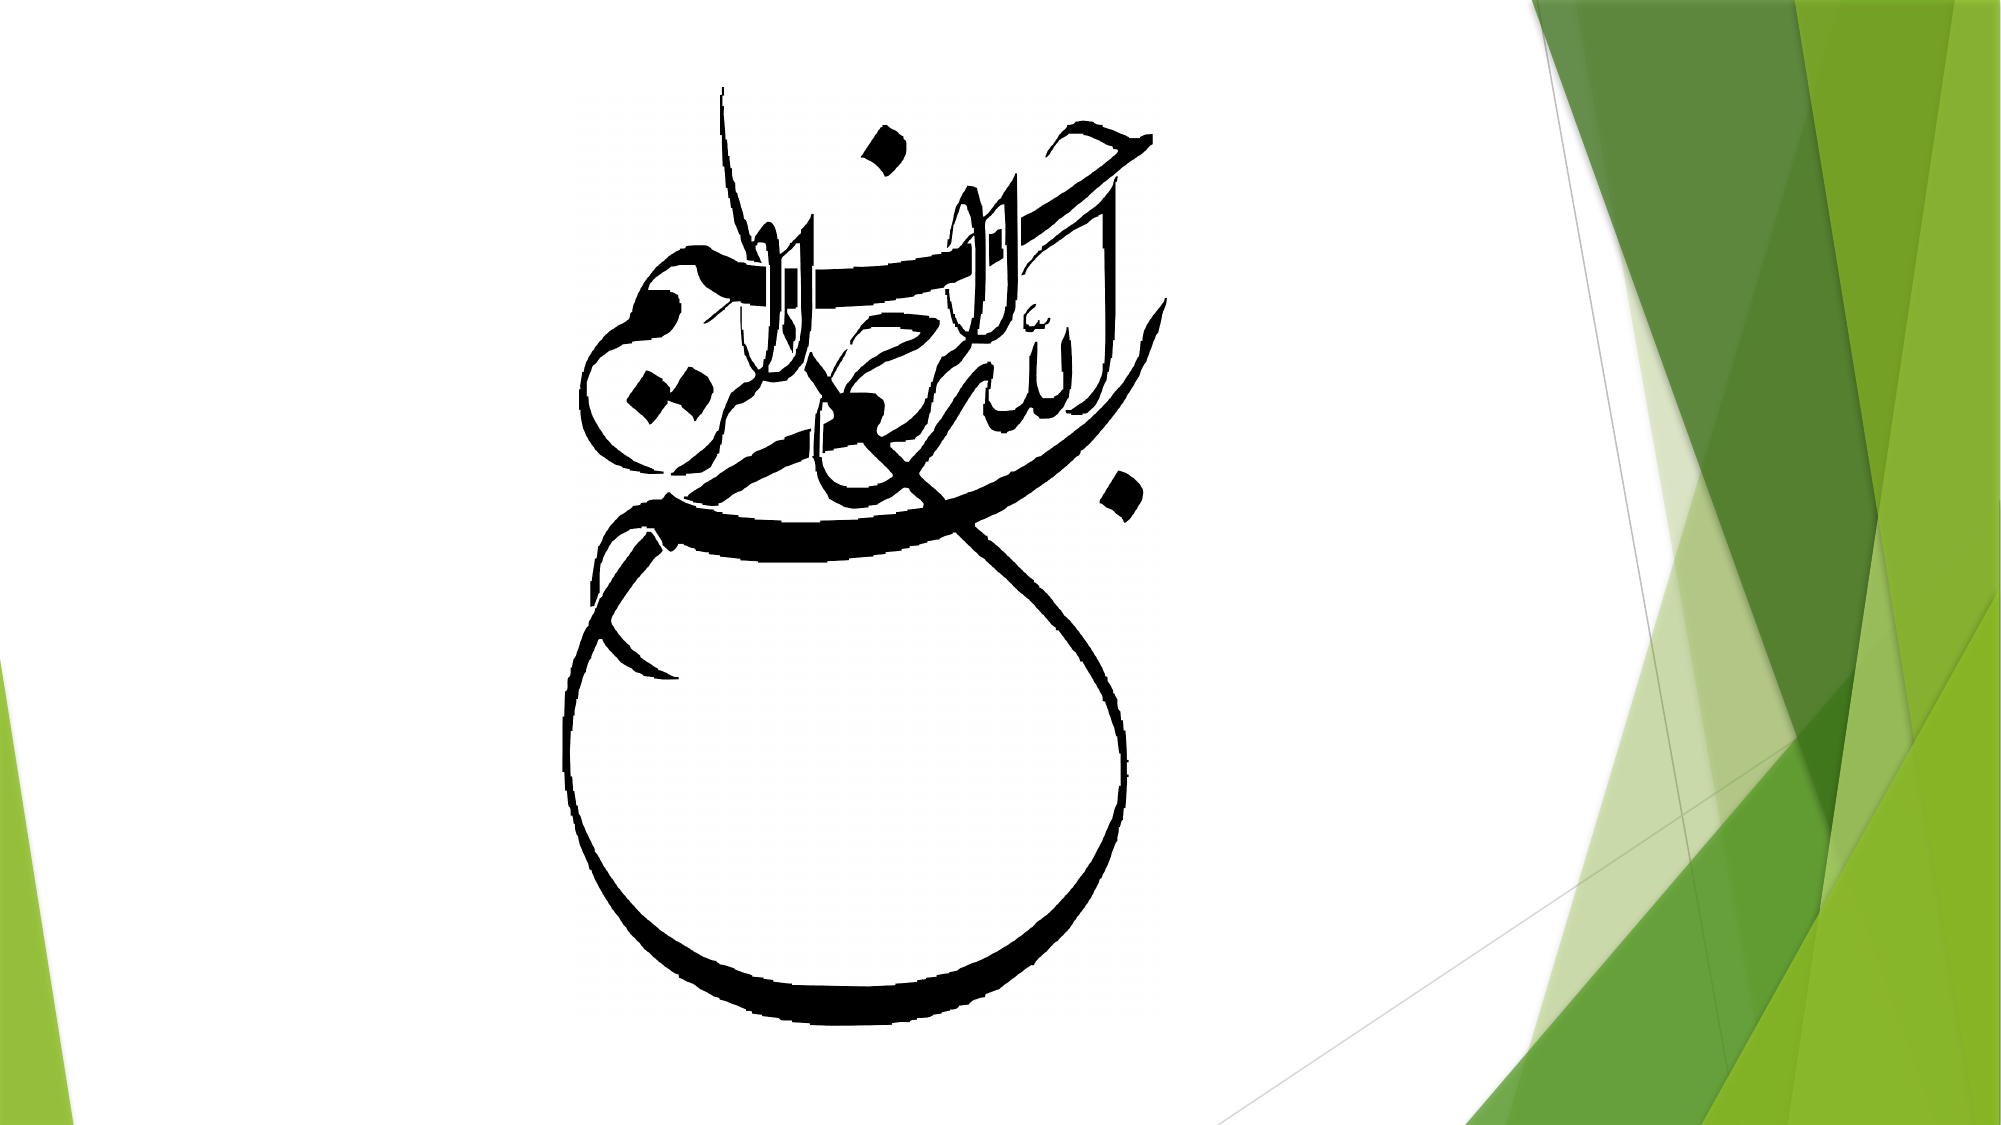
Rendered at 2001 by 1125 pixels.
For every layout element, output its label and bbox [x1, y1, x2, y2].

list [561, 87, 1167, 1026]
